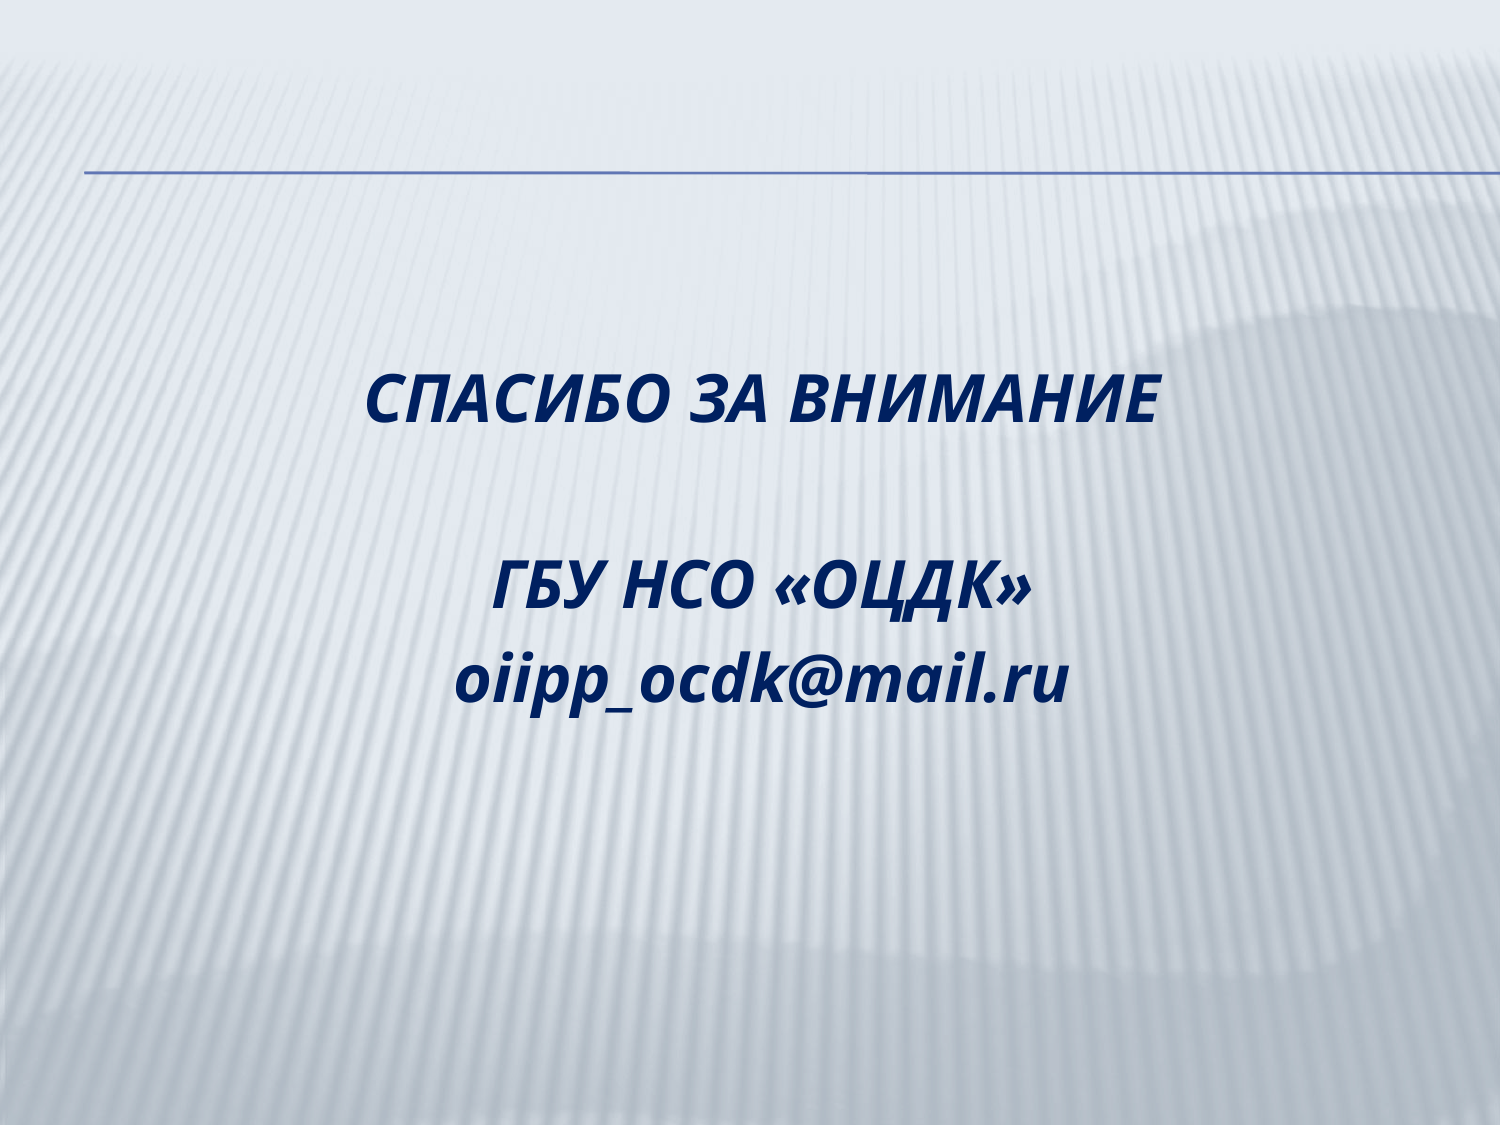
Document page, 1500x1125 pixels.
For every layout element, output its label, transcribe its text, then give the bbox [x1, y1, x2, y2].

list СПАСИБО ЗА ВНИМАНИЕ ГБУ НСО «ОЦДК» oiipp_ocdk@mail.ru [50, 254, 1475, 998]
